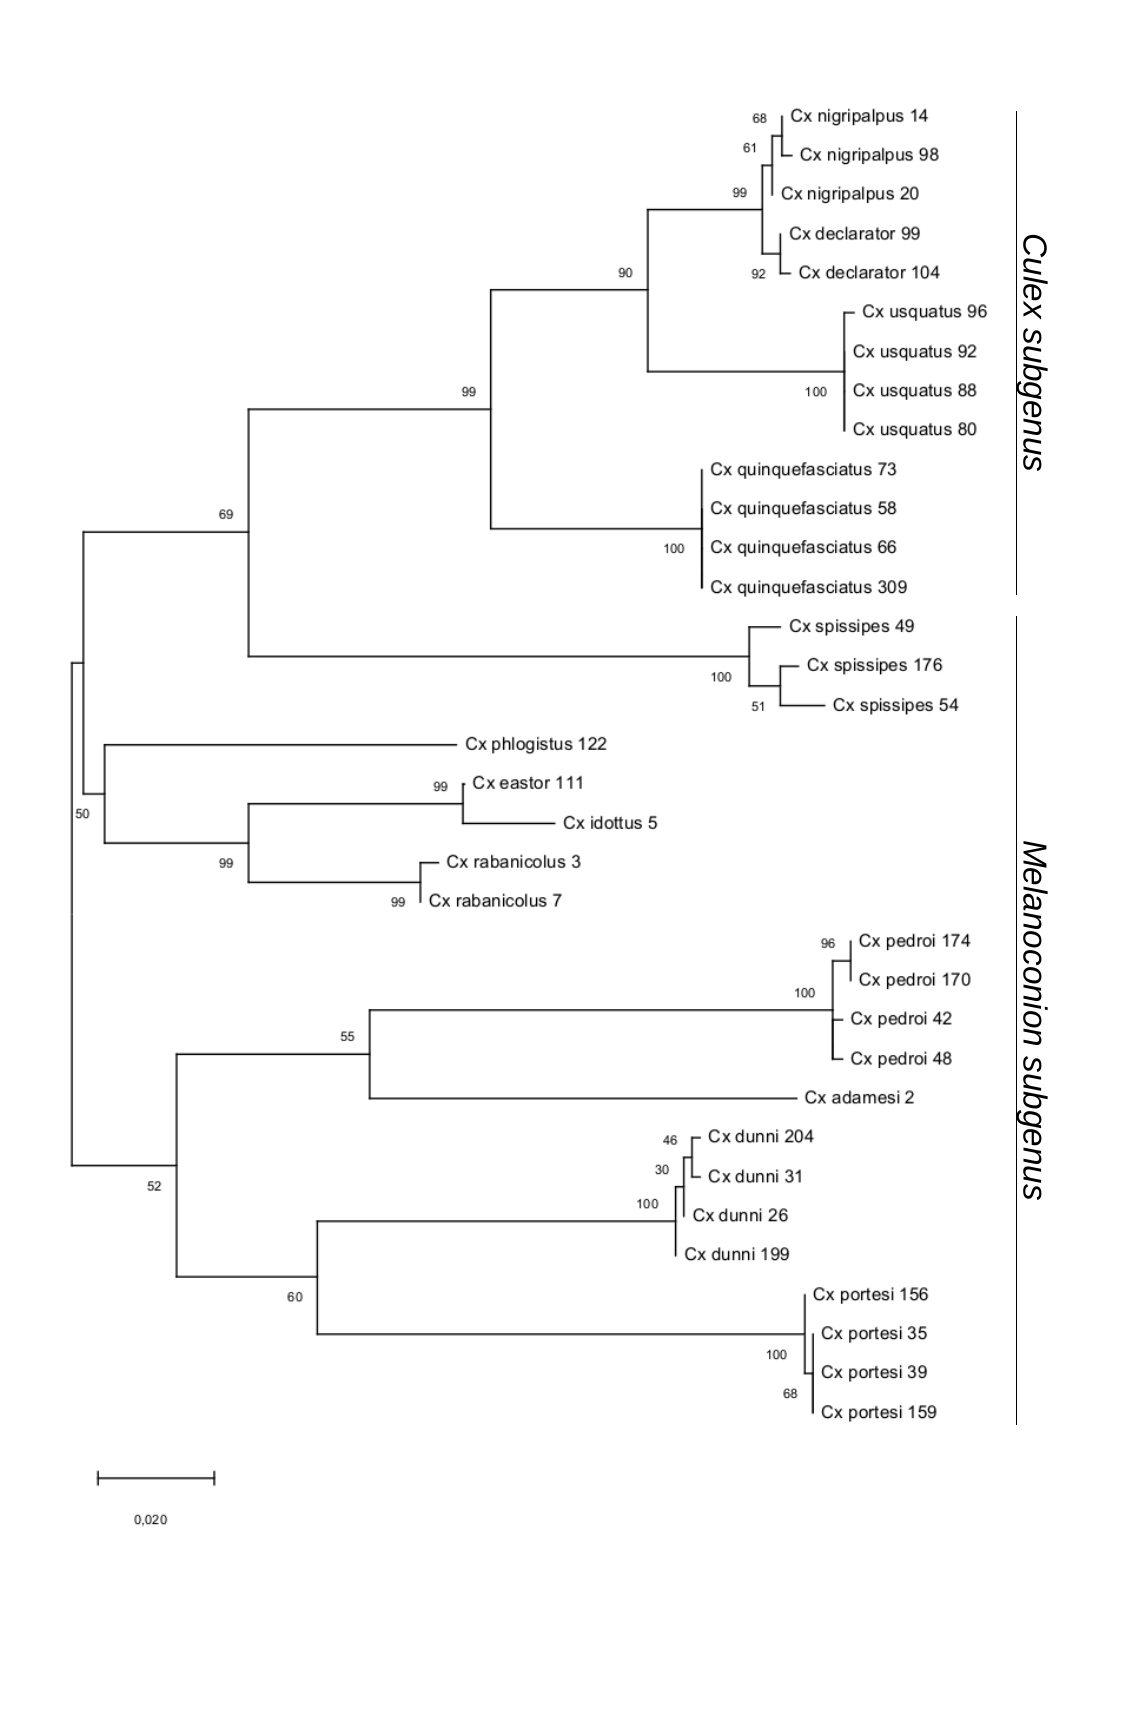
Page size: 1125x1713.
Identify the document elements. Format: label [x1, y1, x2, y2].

text_box [0, 64, 1125, 1648]
